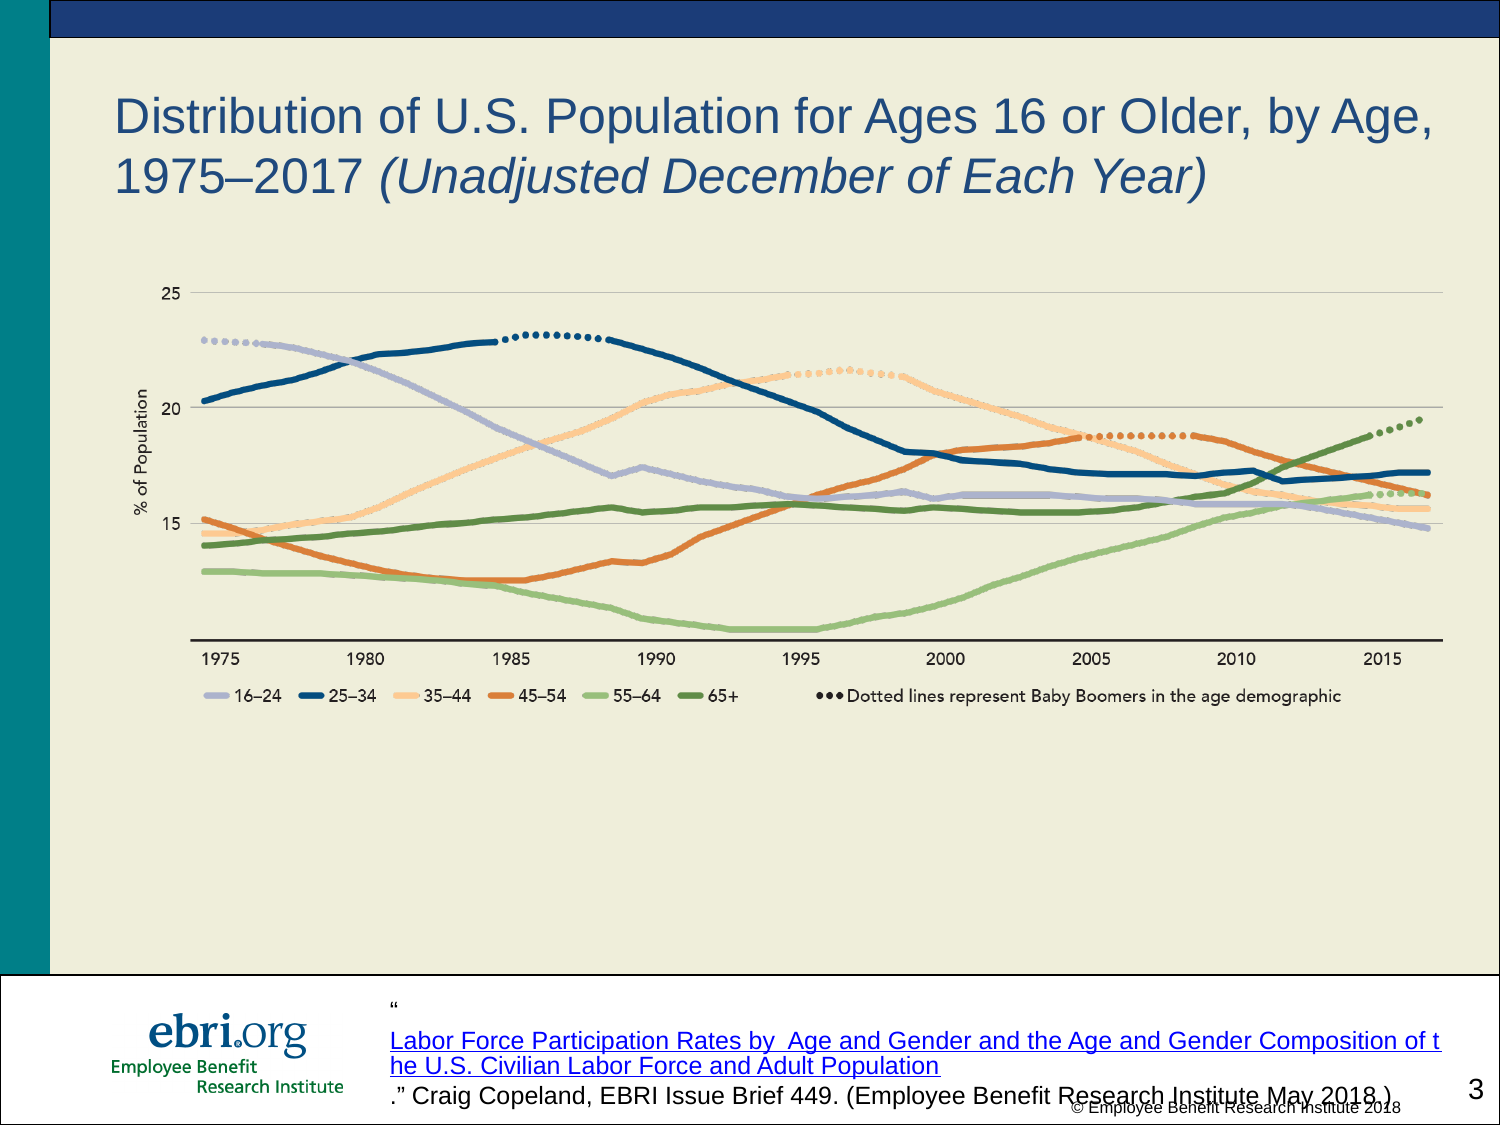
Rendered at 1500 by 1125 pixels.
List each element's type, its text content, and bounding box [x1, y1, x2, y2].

text_box “Labor Force Participation Rates by Age and Gender and the Age and Gender Composition of the U.S. Civilian Labor Force and Adult Population.” Craig Copeland, EBRI Issue Brief 449. (Employee Benefit Research Institute May 2018.) [374, 987, 1468, 1093]
title Distribution of U.S. Population for Ages 16 or Older, by Age, 1975–2017 (Unadjusted December of Each Year) [99, 49, 1463, 238]
slide_number 3 [1436, 1062, 1500, 1125]
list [133, 274, 1443, 713]
picture [112, 1013, 343, 1093]
